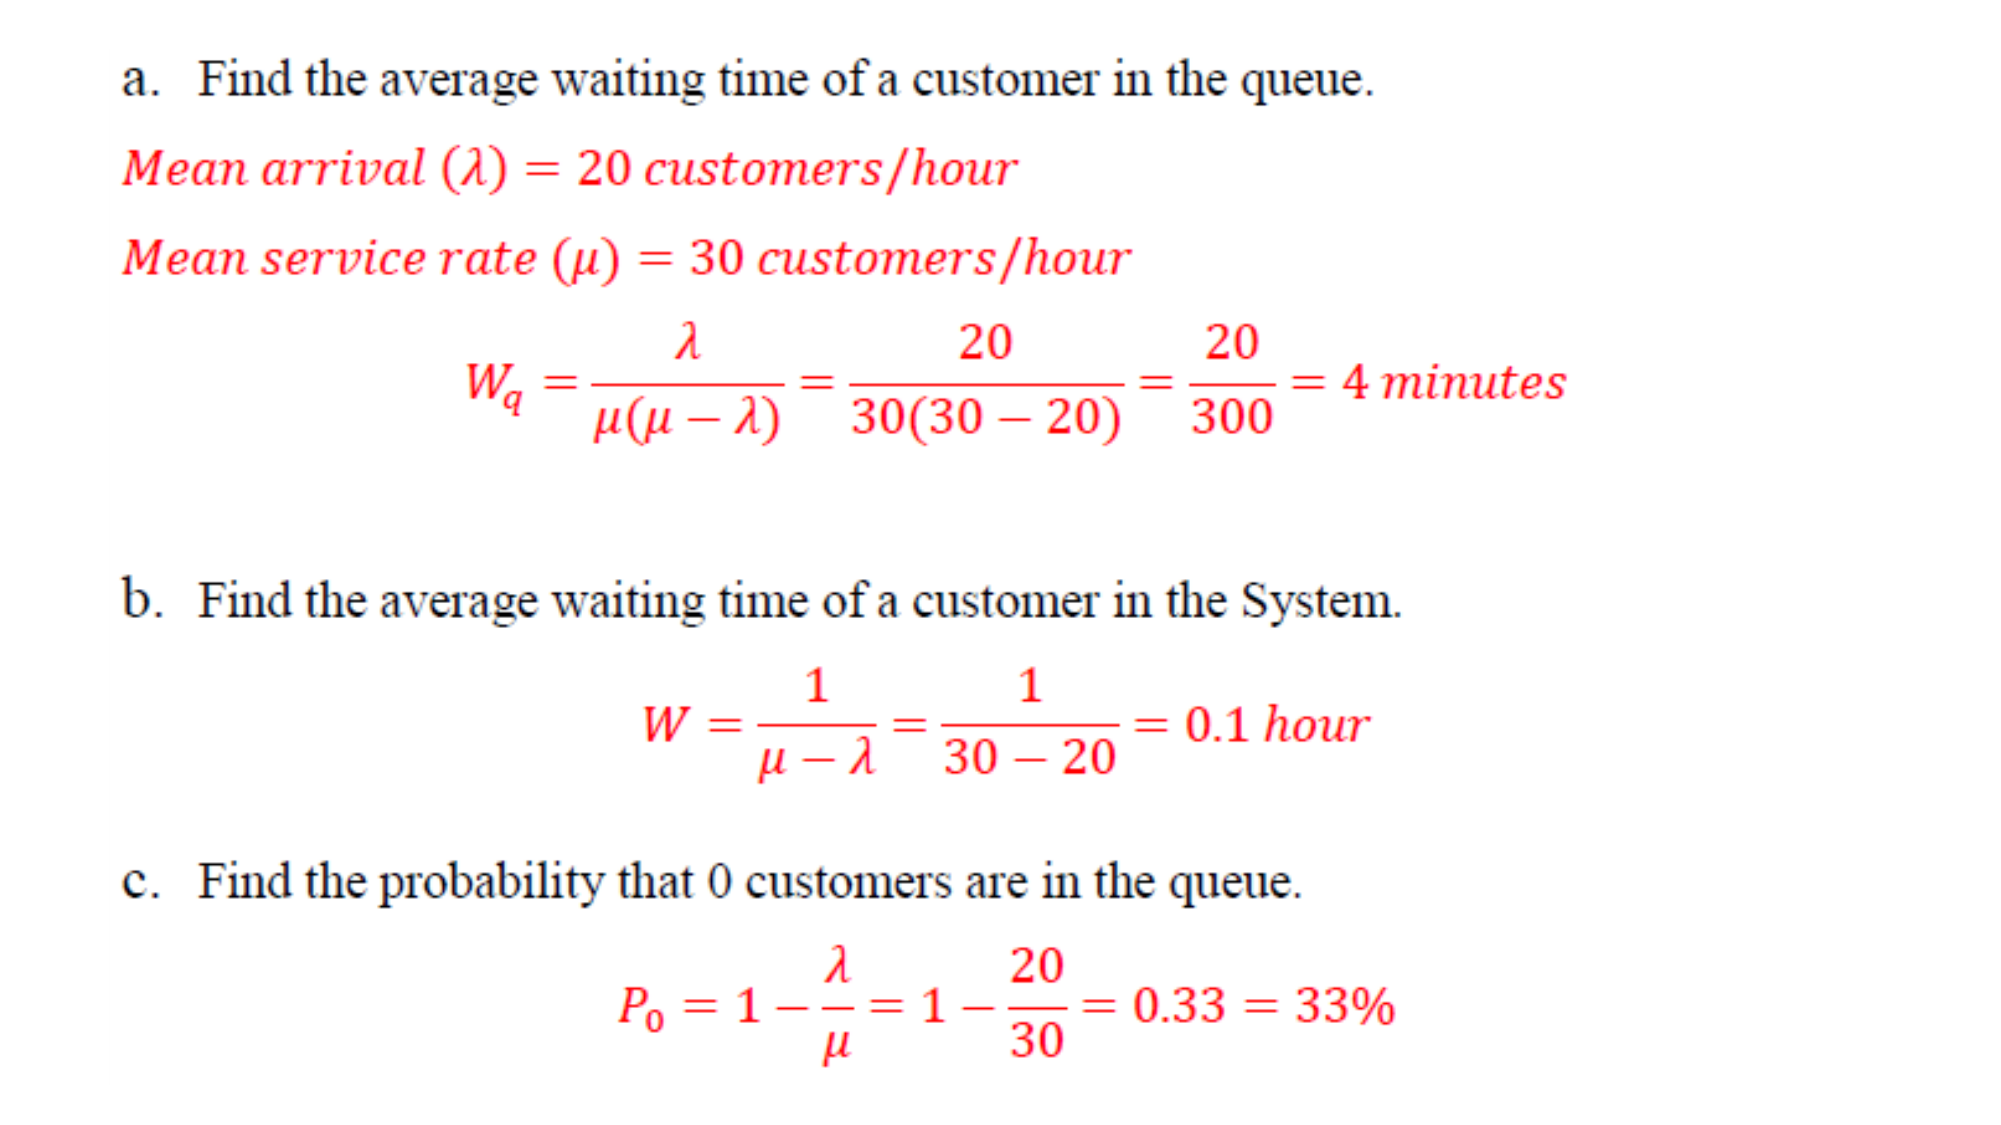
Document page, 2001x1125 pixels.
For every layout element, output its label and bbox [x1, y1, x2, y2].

picture [108, 49, 1582, 1085]
